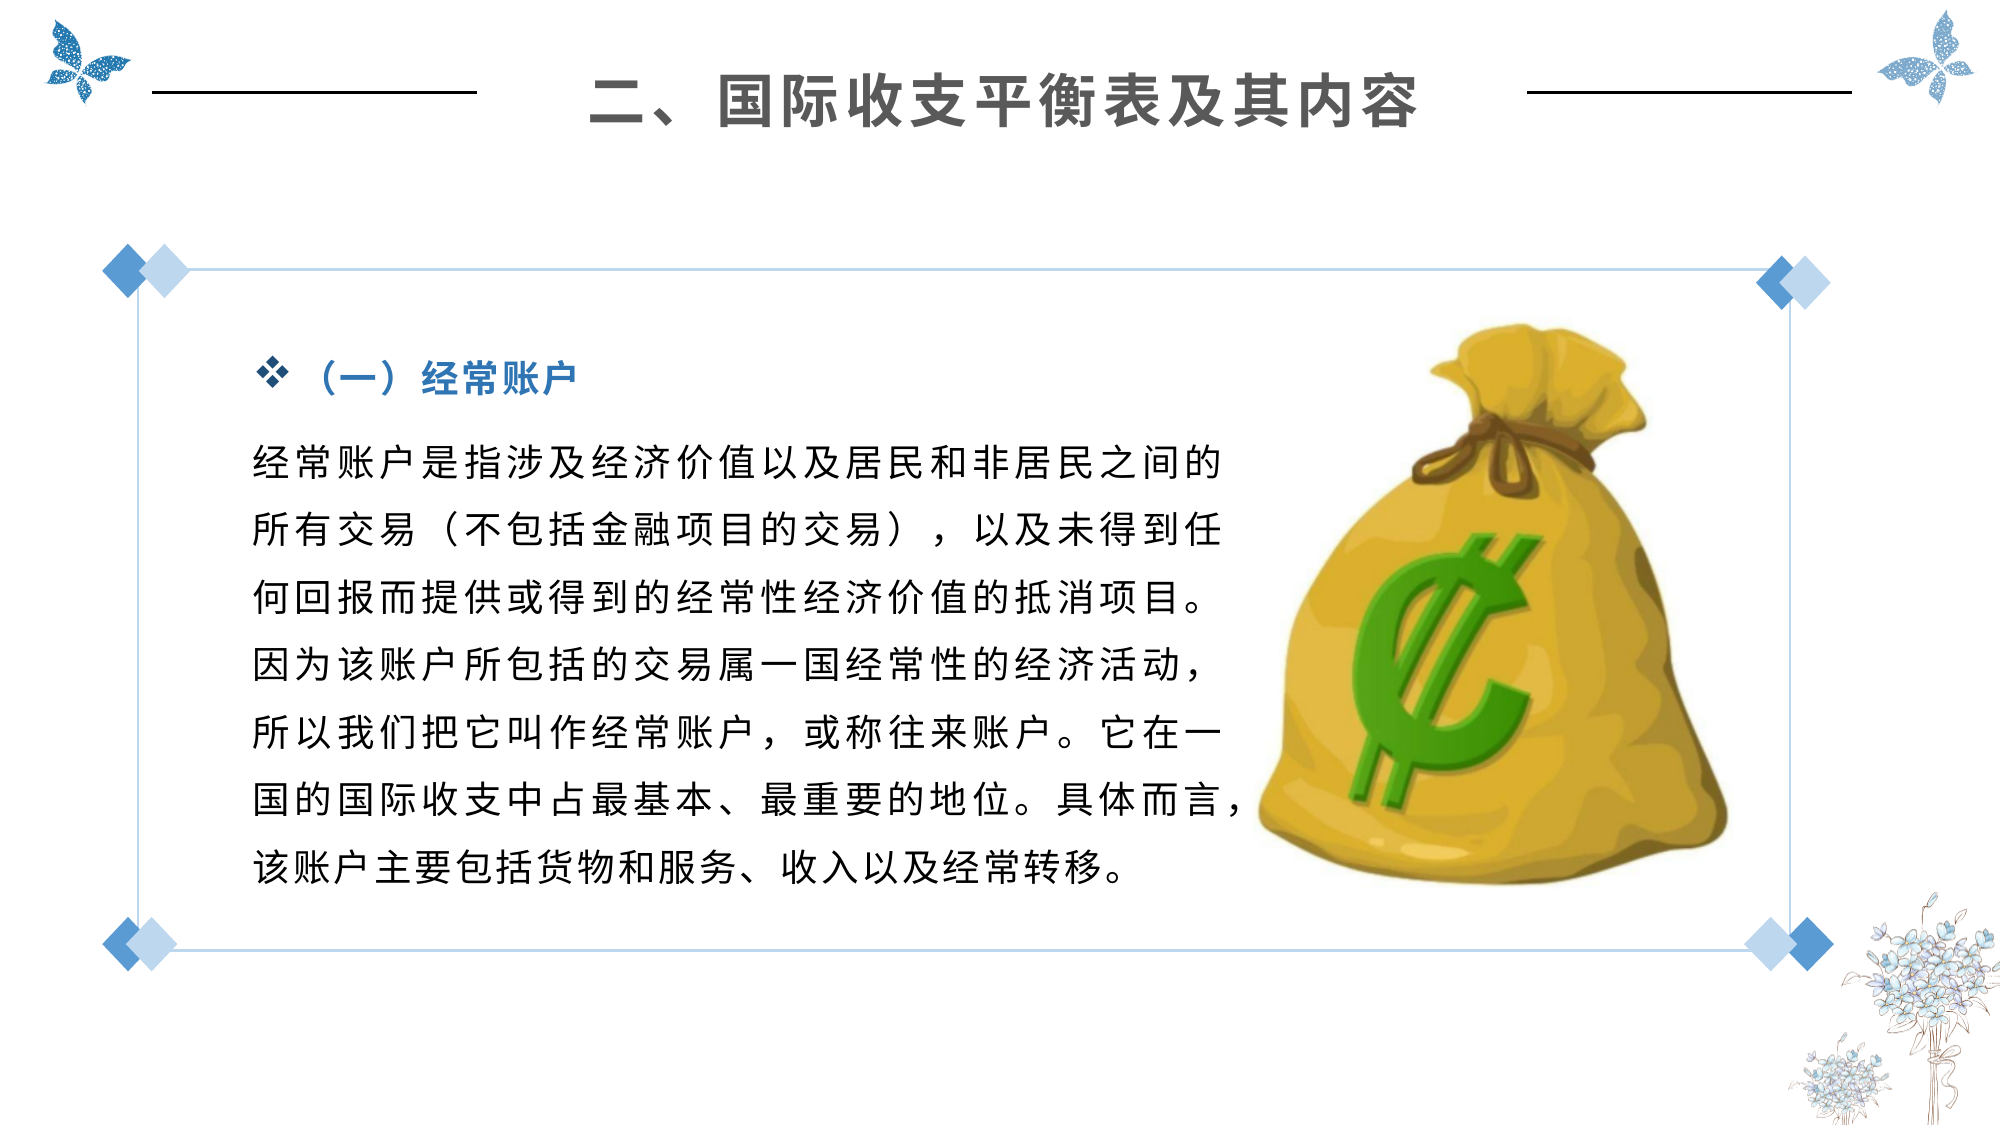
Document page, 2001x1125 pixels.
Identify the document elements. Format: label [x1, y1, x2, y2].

picture [1788, 892, 2000, 1125]
picture [1250, 314, 1745, 913]
text_box [102, 243, 1834, 972]
text_box [151, 55, 1852, 142]
